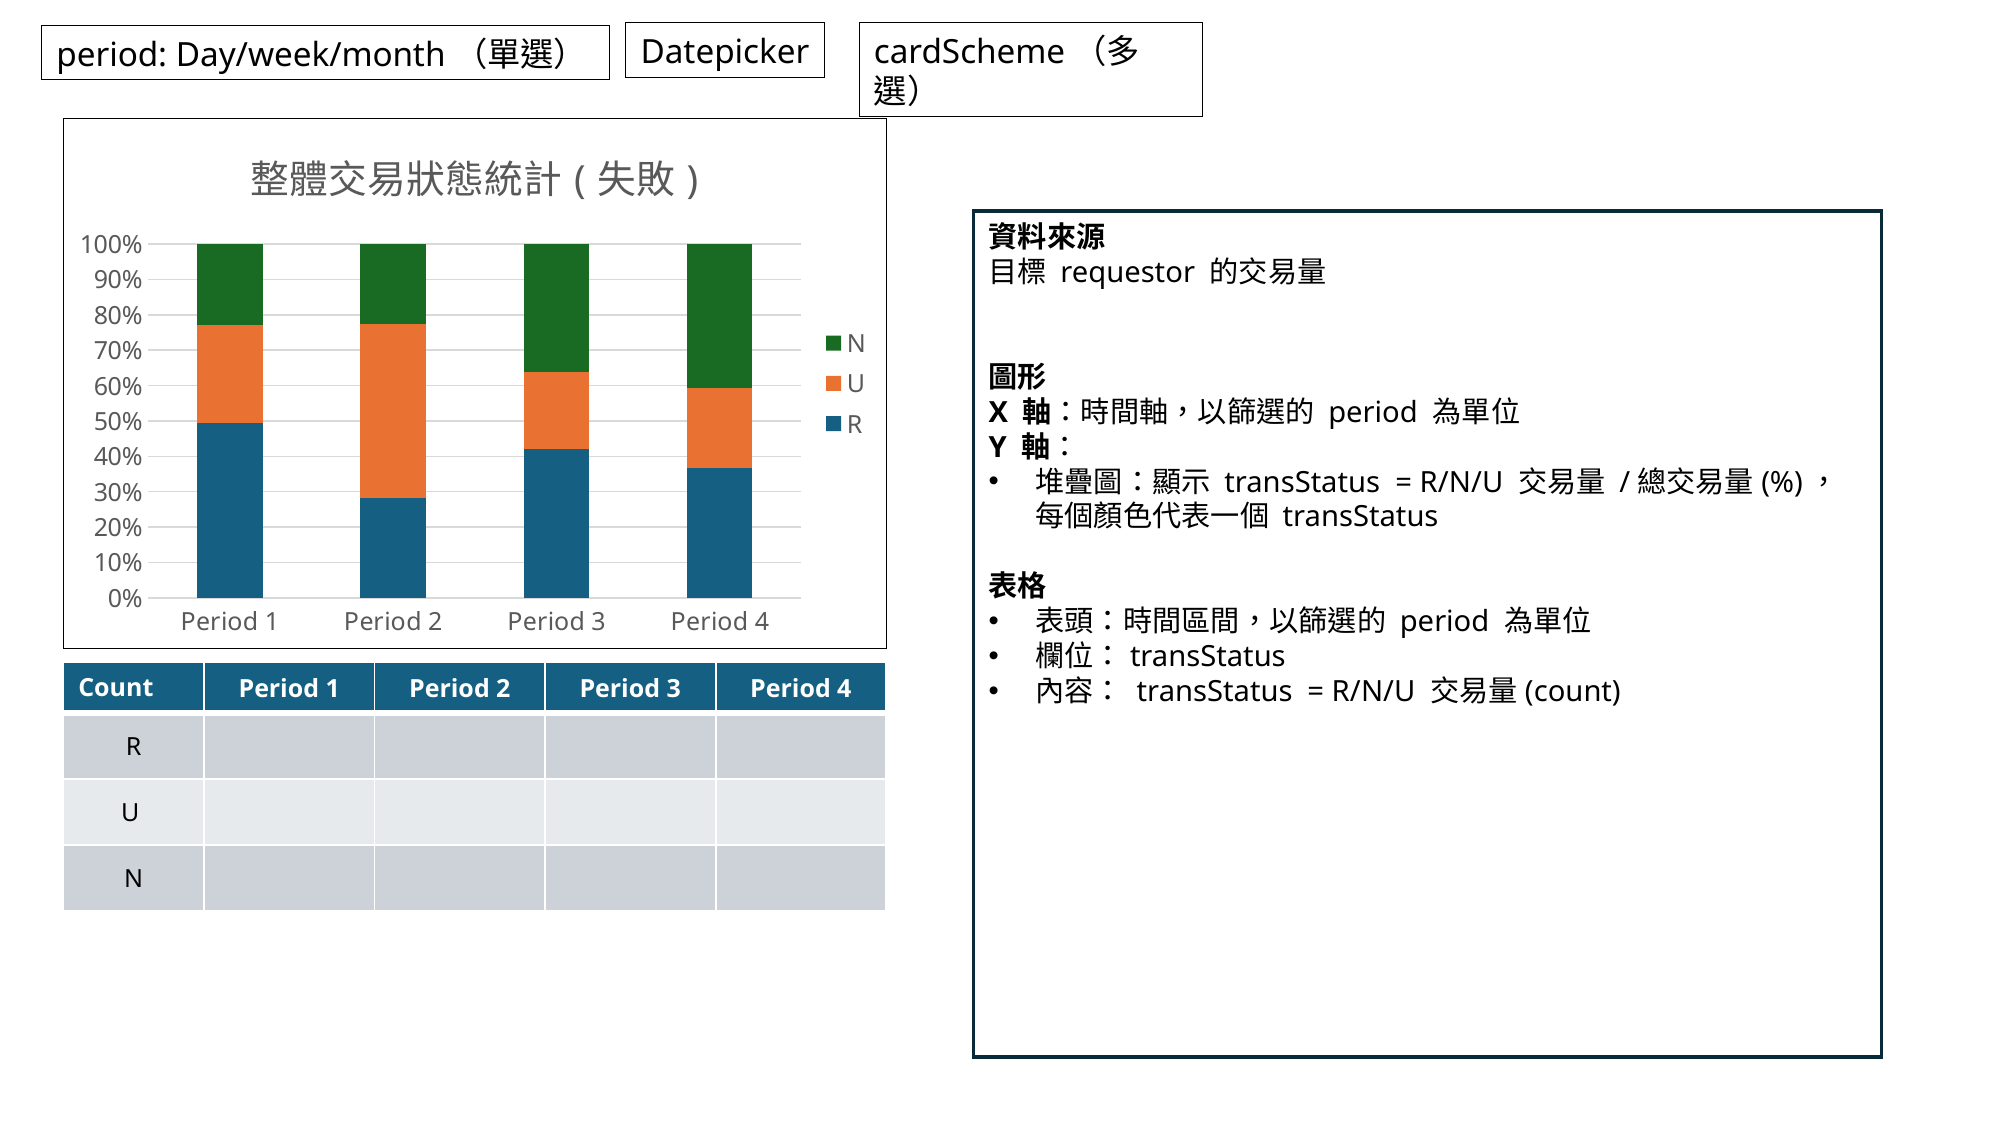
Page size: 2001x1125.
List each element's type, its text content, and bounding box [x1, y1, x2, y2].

table_cell [205, 846, 374, 910]
table_cell [375, 780, 544, 844]
text_box 資料來源 目標 requestor 的交易量 圖形 X 軸：時間軸，以篩選的 period 為單位 Y 軸： 堆疊圖：顯示 transStatus = R/N/U 交易量 /總交易量(%)，每個顏色代表一個 transStatus 表格 表頭：時間區間，以篩選的 period 為單位 欄位：transStatus 內容： transStatus = R/N/U 交易量(count) [973, 210, 1882, 715]
table_cell [375, 846, 544, 910]
text_box [972, 209, 1883, 1059]
table_header Period 3 [546, 663, 715, 710]
table_cell N [64, 846, 203, 910]
table_cell R [64, 716, 203, 778]
table_header Count [64, 663, 203, 710]
text_box Datepicker [625, 22, 825, 78]
table_header Period 2 [375, 663, 544, 710]
text_box period: Day/week/month（單選） [41, 25, 610, 80]
table_cell [546, 846, 715, 910]
table_cell [375, 716, 544, 778]
table_cell [205, 780, 374, 844]
table_cell [717, 846, 885, 910]
table_header Period 4 [717, 663, 885, 710]
table_cell [546, 780, 715, 844]
table_cell [717, 716, 885, 778]
table_cell [717, 780, 885, 844]
table_cell [546, 716, 715, 778]
text_box cardScheme（多選） [859, 22, 1203, 117]
table_cell U [64, 780, 203, 844]
chart [62, 117, 887, 650]
table_header Period 1 [205, 663, 374, 710]
table_cell [205, 716, 374, 778]
